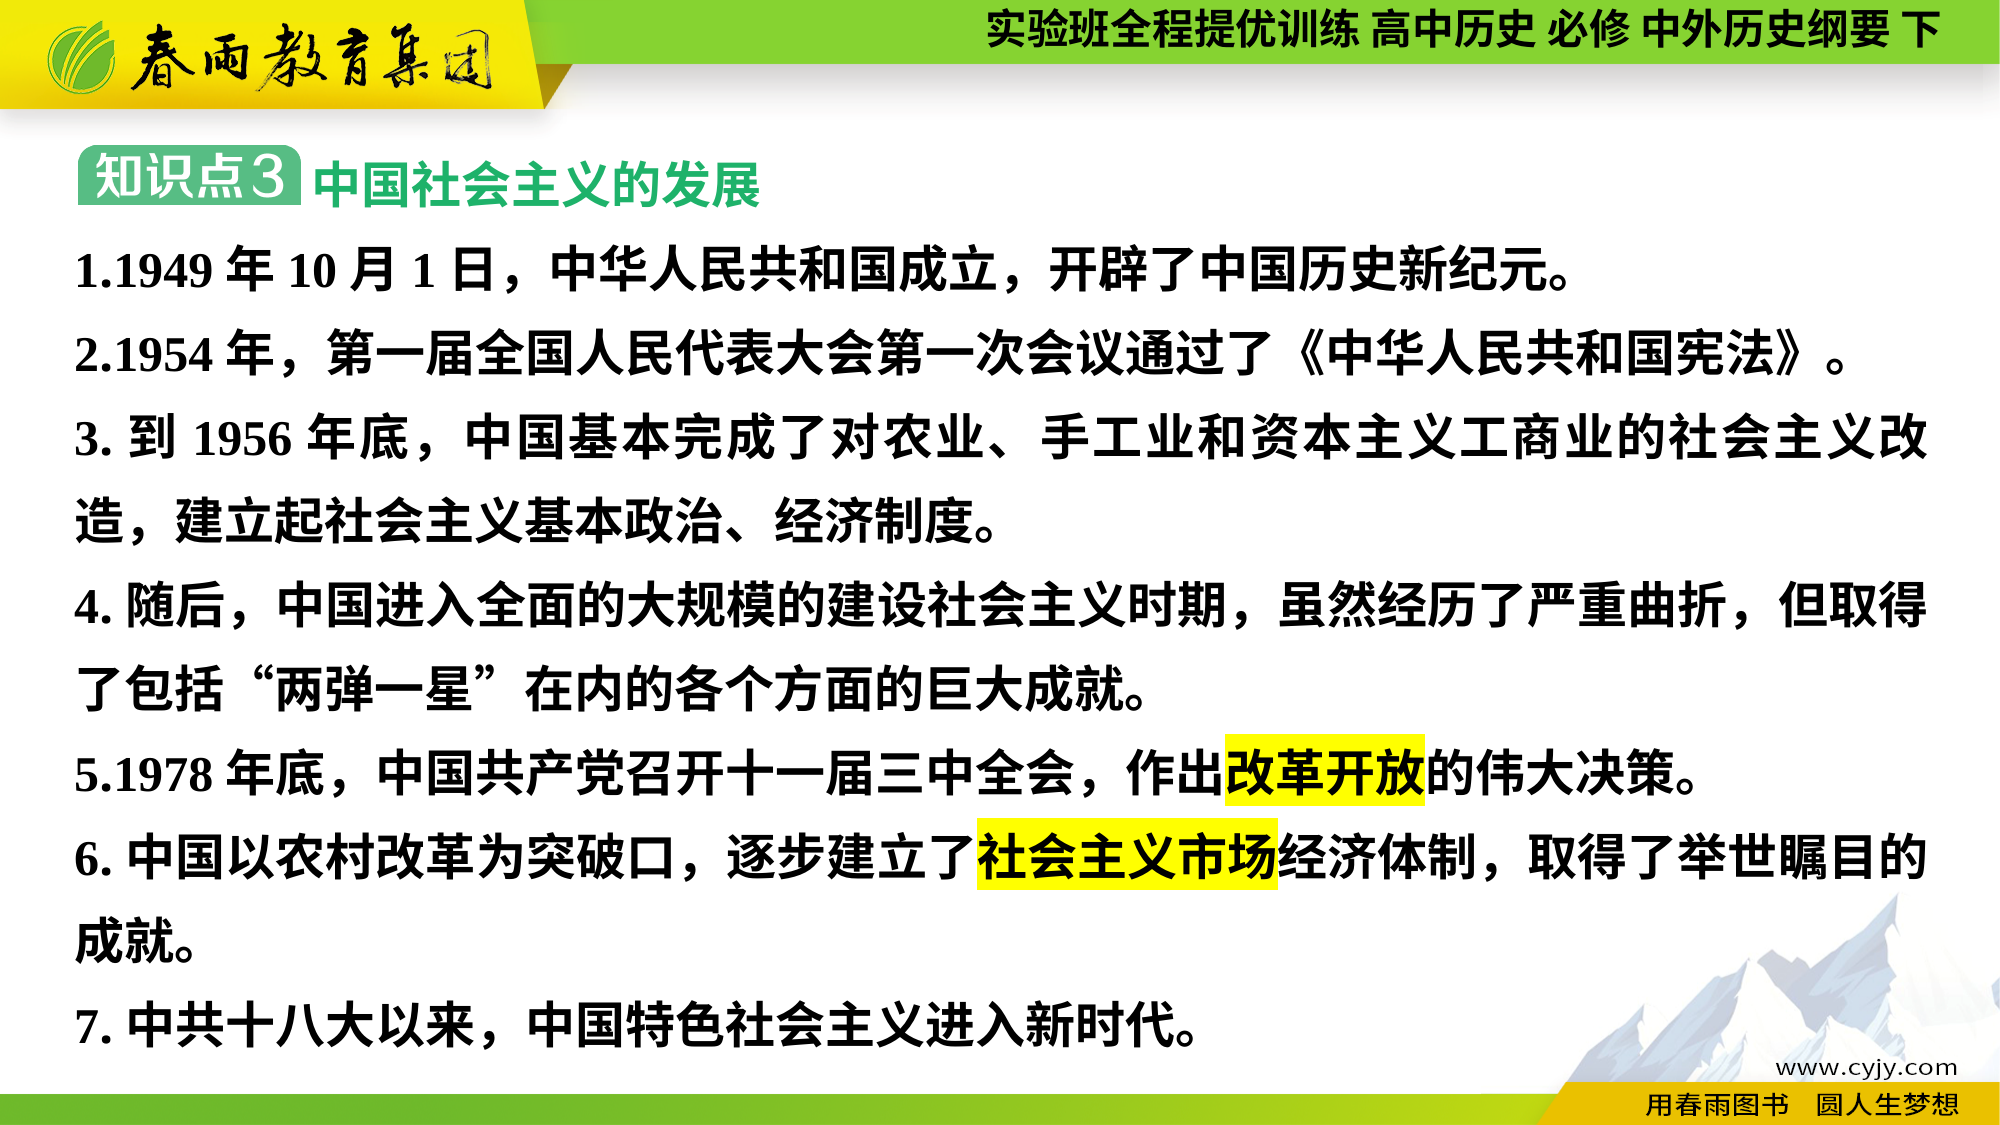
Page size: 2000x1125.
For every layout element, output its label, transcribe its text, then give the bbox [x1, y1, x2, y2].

list 中国社会主义的发展 1.1949年10月1日，中华人民共和国成立，开辟了中国历史新纪元。 2.1954年，第一届全国人民代表大会第一次会议通过了《中华人民共和国宪法》。 3.到1956年底，中国基本完成了对农业、手工业和资本主义工商业的社会主义改造，建立起社会主义基本政治、经济制度。 4.随后，中国进入全面的大规模的建设社会主义时期，虽然经历了严重曲折，但取得了包括“两弹一星”在内的各个方面的巨大成就。 5.1978年底，中国共产党召开十一届三中全会，作出改革开放的伟大决策。 6.中国以农村改革为突破口，逐步建立了社会主义市场经济体制，取得了举世瞩目的成就。 7.中共十八大以来，中国特色社会主义进入新时代。 [59, 122, 1944, 1071]
picture [0, 0, 2000, 1125]
